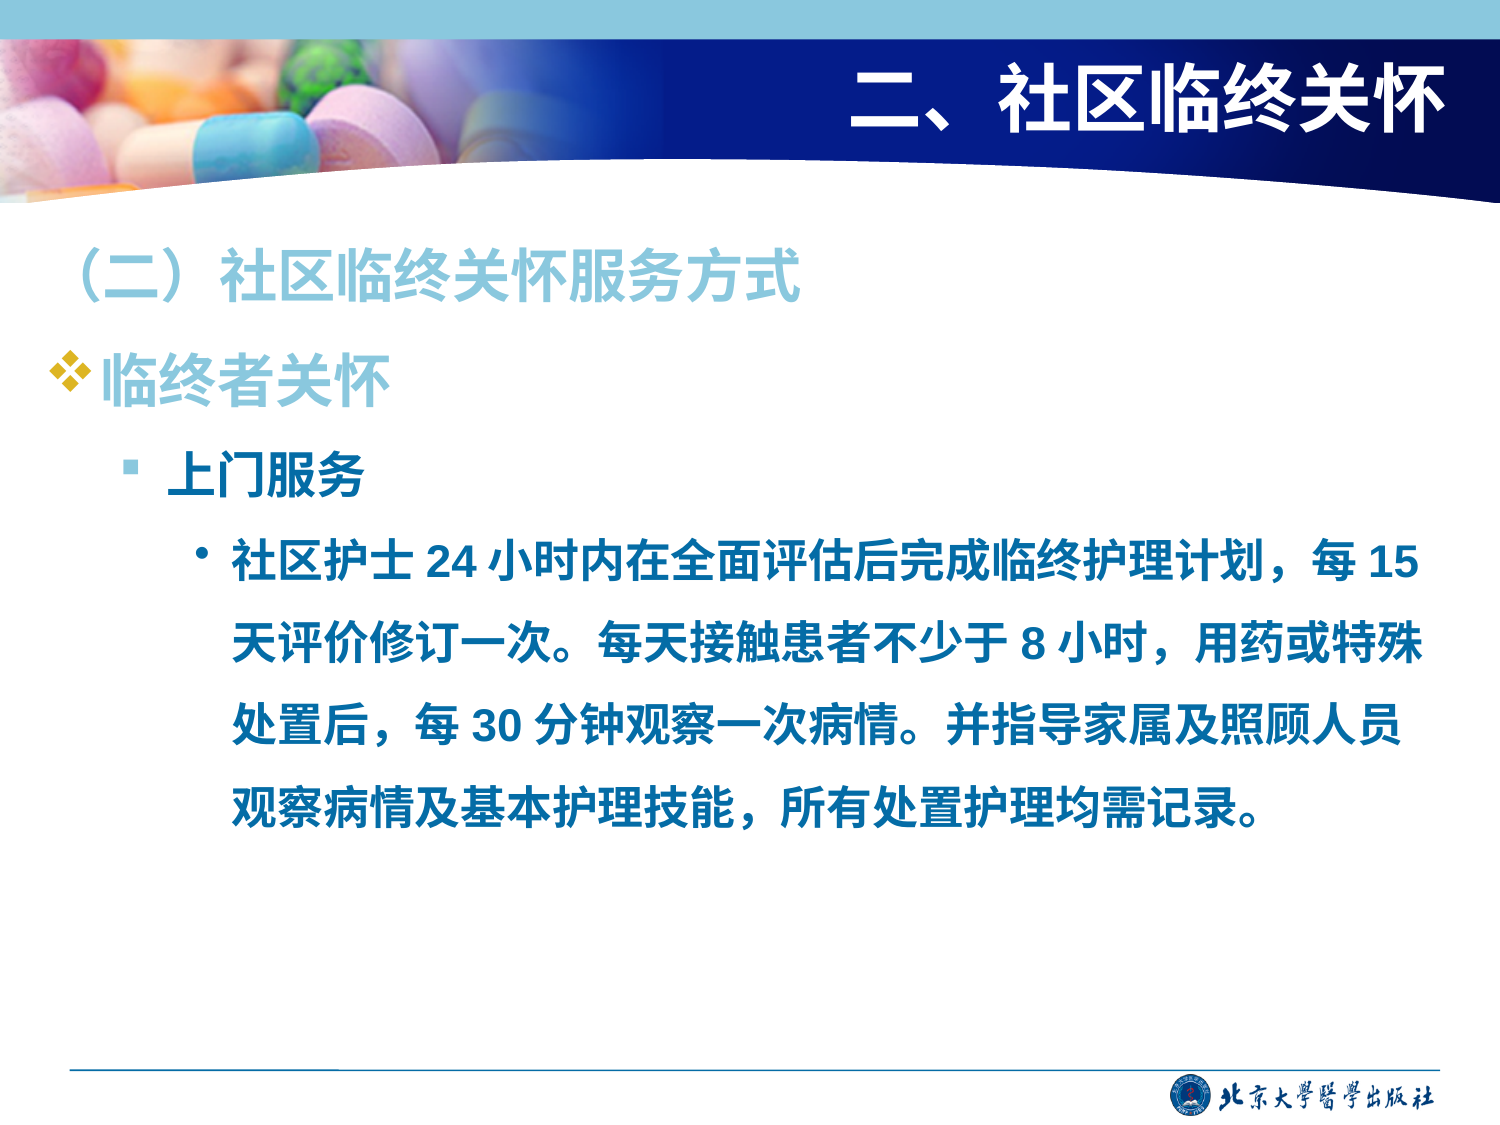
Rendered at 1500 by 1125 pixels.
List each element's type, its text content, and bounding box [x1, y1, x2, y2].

picture [0, 40, 1500, 203]
list （二）社区临终关怀服务方式 临终者关怀 上门服务 社区护士24小时内在全面评估后完成临终护理计划，每15天评价修订一次。每天接触患者不少于8小时，用药或特殊处置后，每30分钟观察一次病情。并指导家属及照顾人员观察病情及基本护理技能，所有处置护理均需记录。 [29, 196, 1463, 1026]
title 二、社区临终关怀 [137, 49, 1463, 143]
picture [1170, 1074, 1436, 1118]
